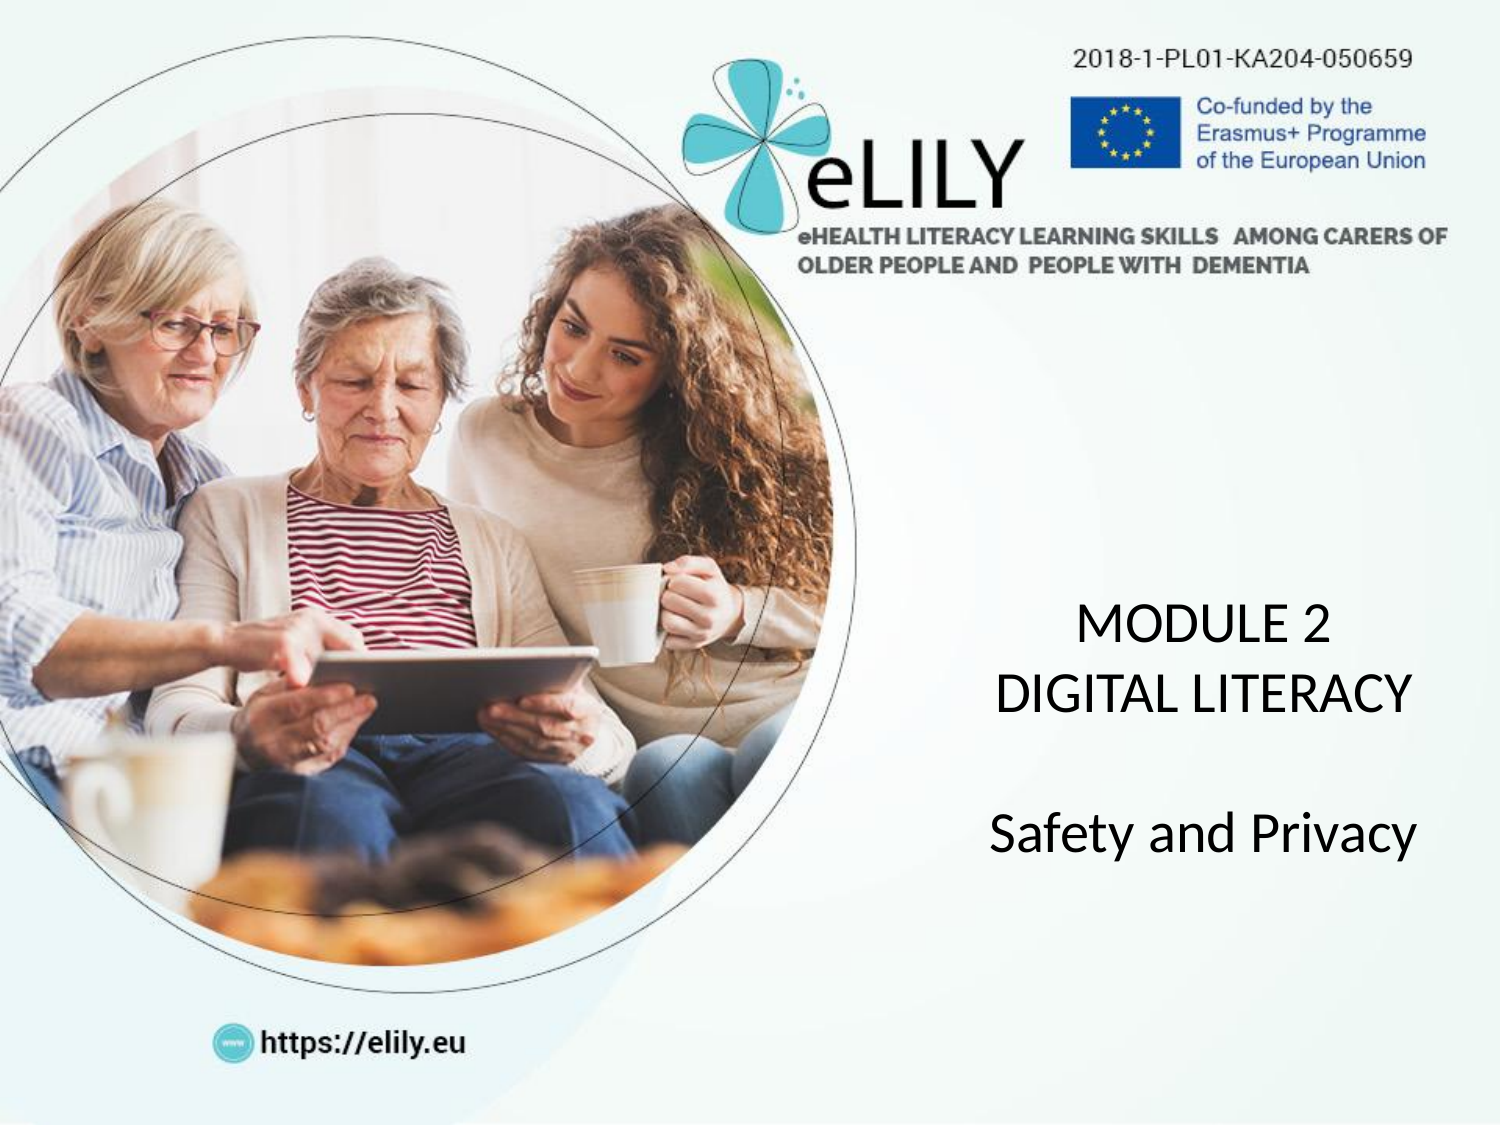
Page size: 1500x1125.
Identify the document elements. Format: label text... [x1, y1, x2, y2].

text_box MODULE 2 DIGITAL LITERACY Safety and Privacy [907, 577, 1500, 1026]
picture [0, 0, 1500, 1125]
